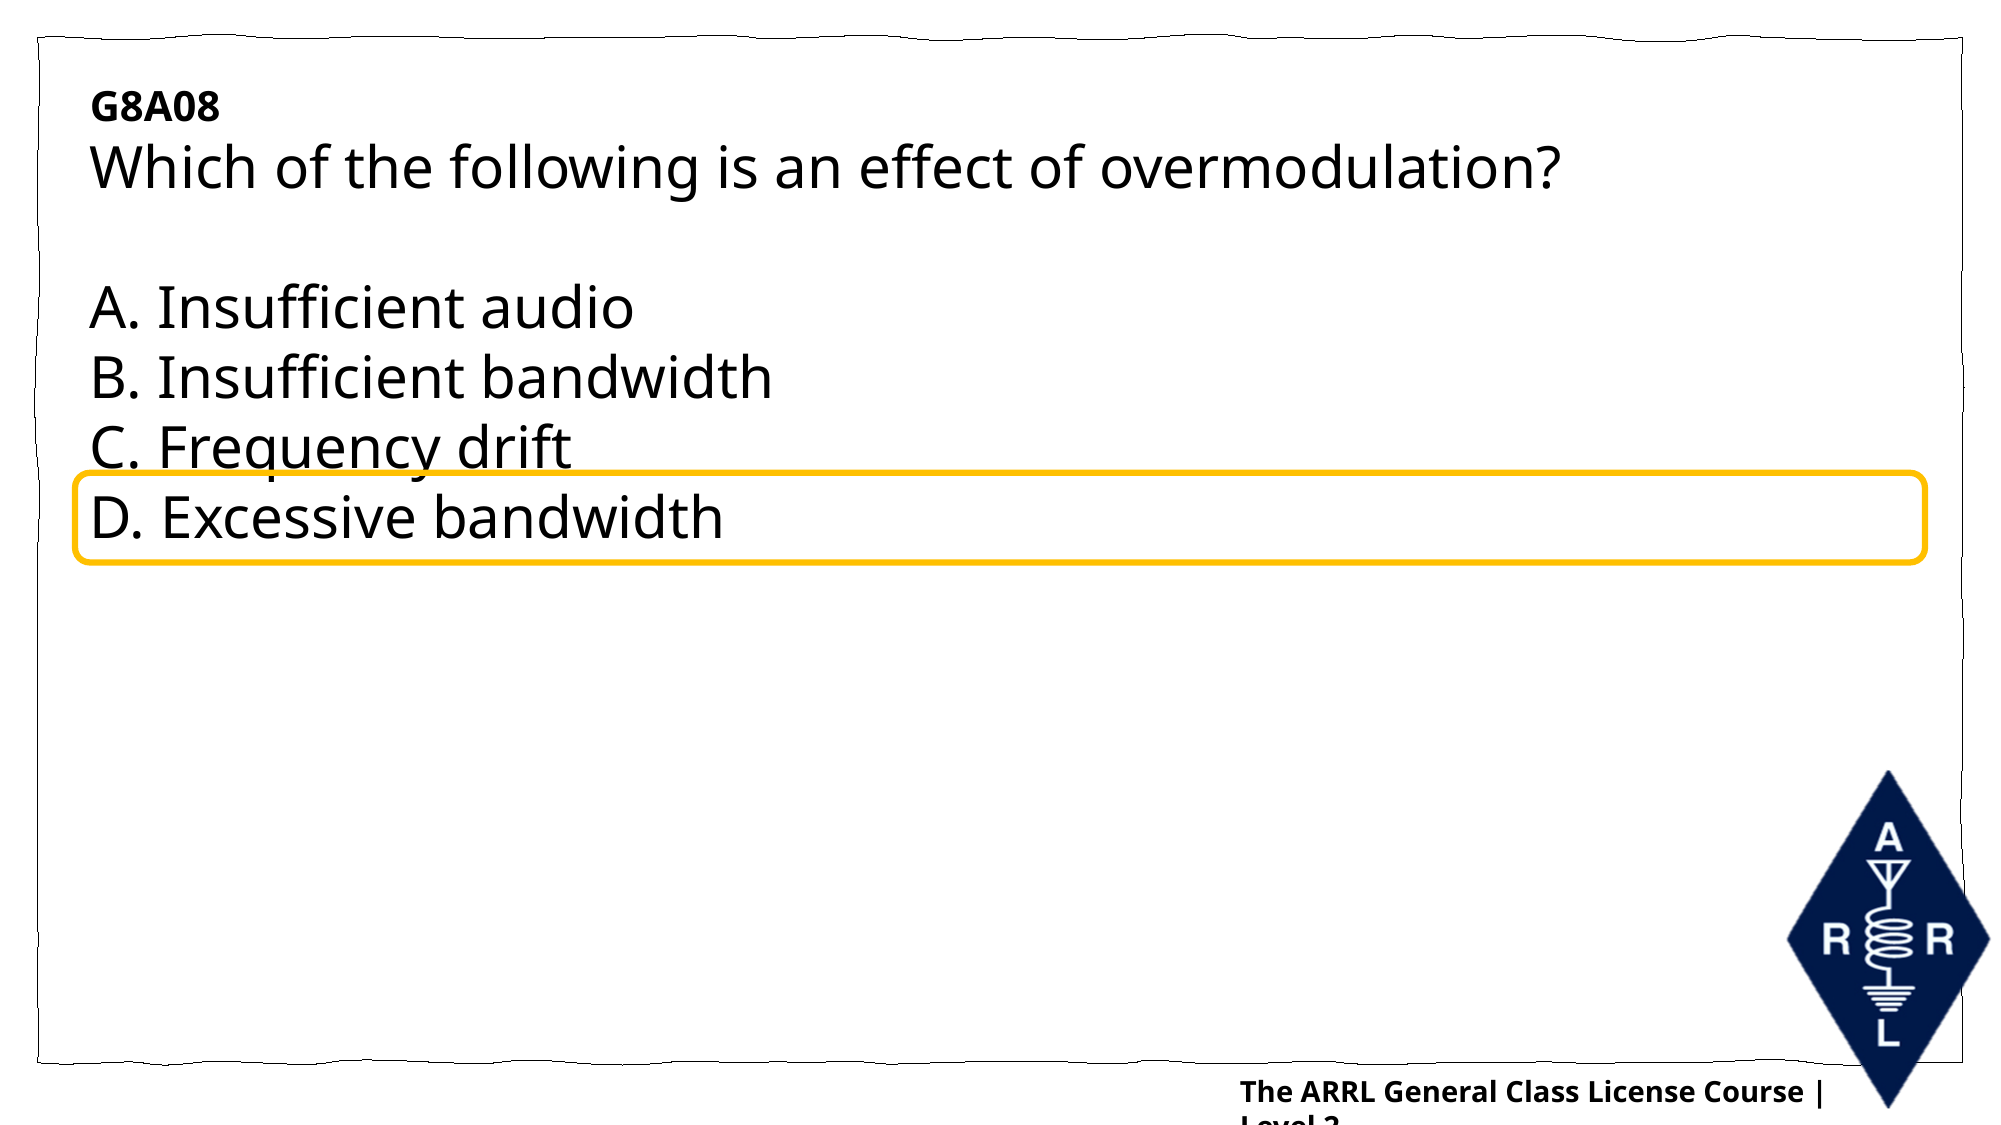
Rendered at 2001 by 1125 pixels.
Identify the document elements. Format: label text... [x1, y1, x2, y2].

picture [1773, 752, 1999, 1125]
text_box [73, 471, 1927, 564]
text_box G8A08 Which of the following is an effect of overmodulation? A. Insufficient audio B. Insufficient bandwidth C. Frequency drift D. Excessive bandwidth [75, 72, 1850, 479]
